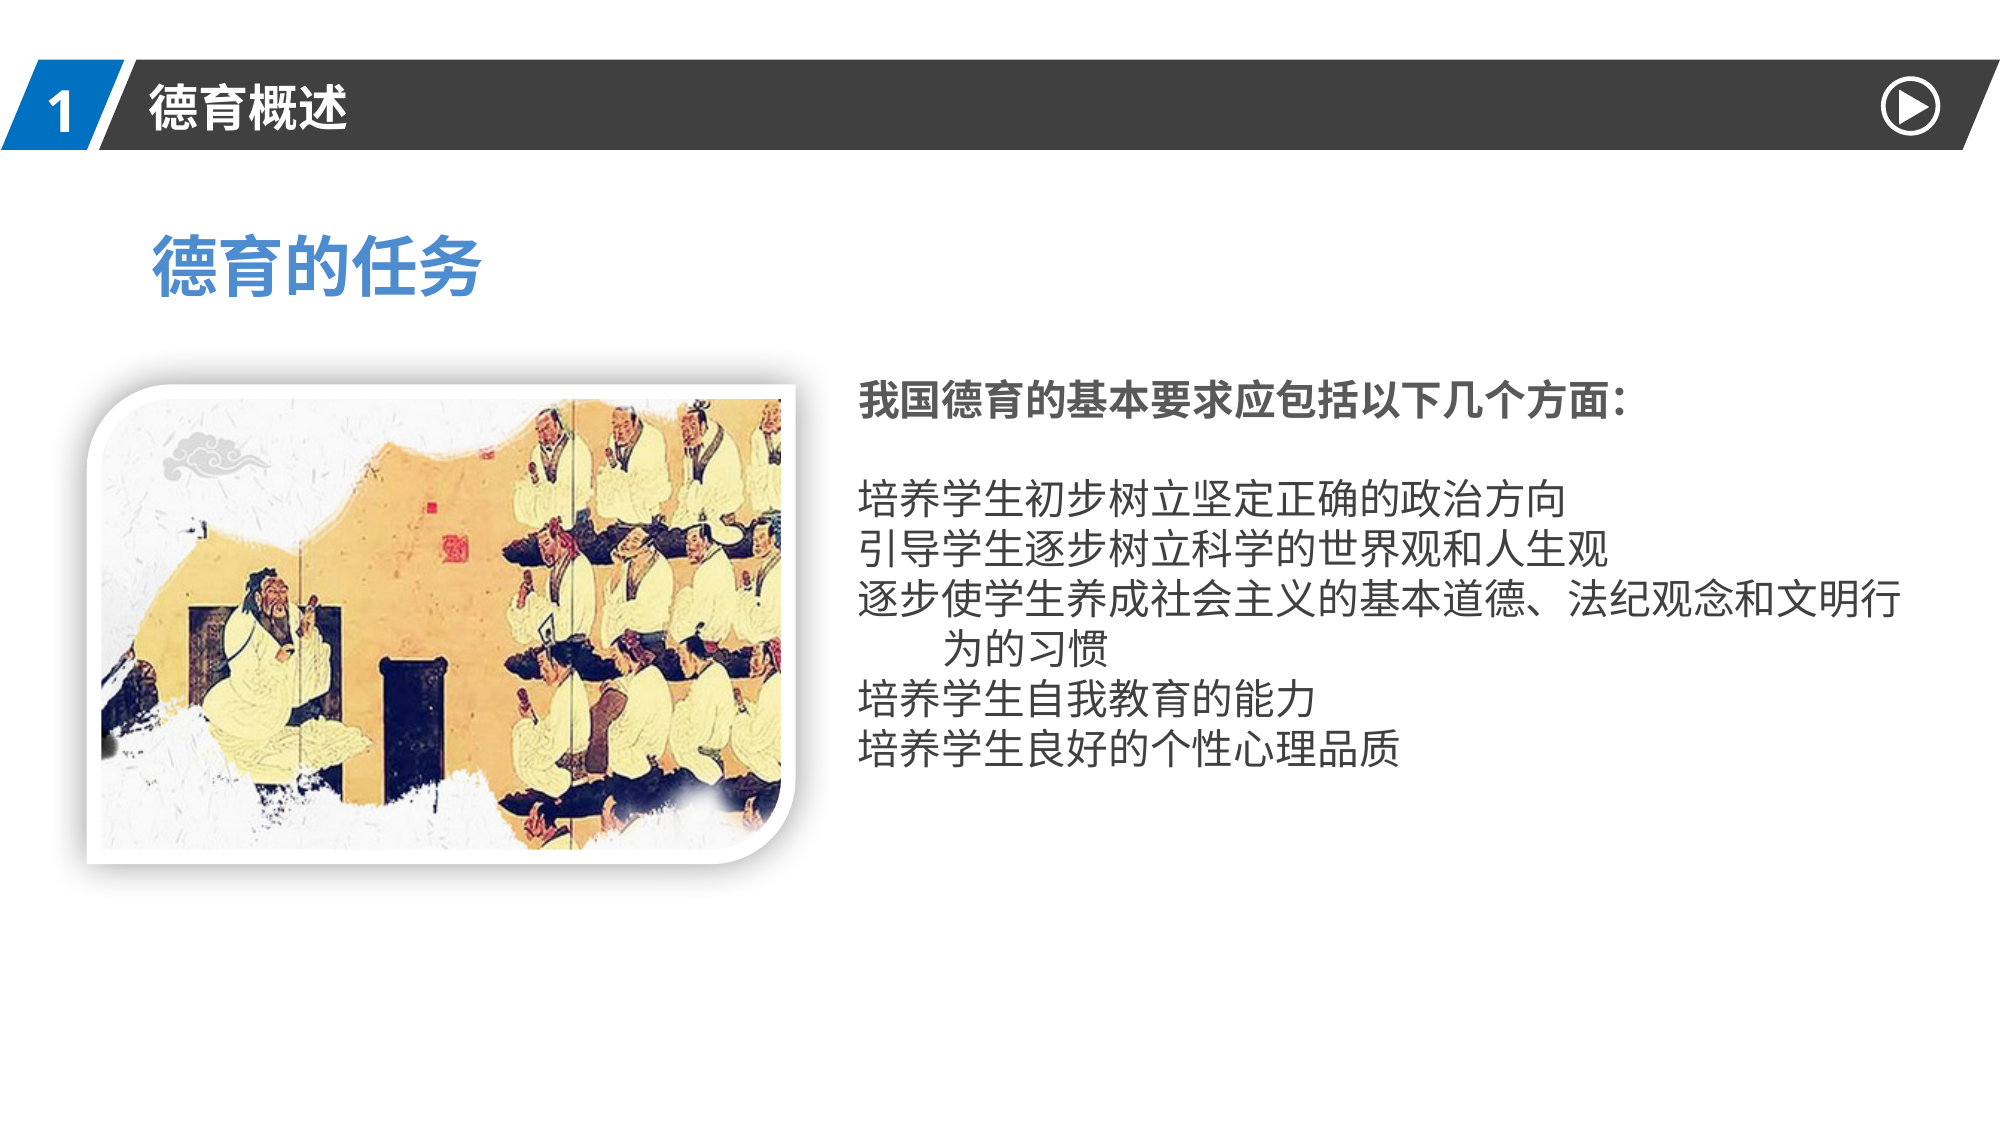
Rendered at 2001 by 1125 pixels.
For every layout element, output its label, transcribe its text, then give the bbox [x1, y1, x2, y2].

text_box [35, 59, 125, 66]
text_box 德育的任务 [136, 216, 500, 312]
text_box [857, 373, 1911, 777]
text_box [1, 80, 30, 150]
text_box 德育概述 [134, 69, 546, 145]
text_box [1883, 78, 1939, 134]
text_box [133, 59, 2000, 150]
picture [93, 391, 789, 858]
text_box 1 [30, 66, 135, 152]
